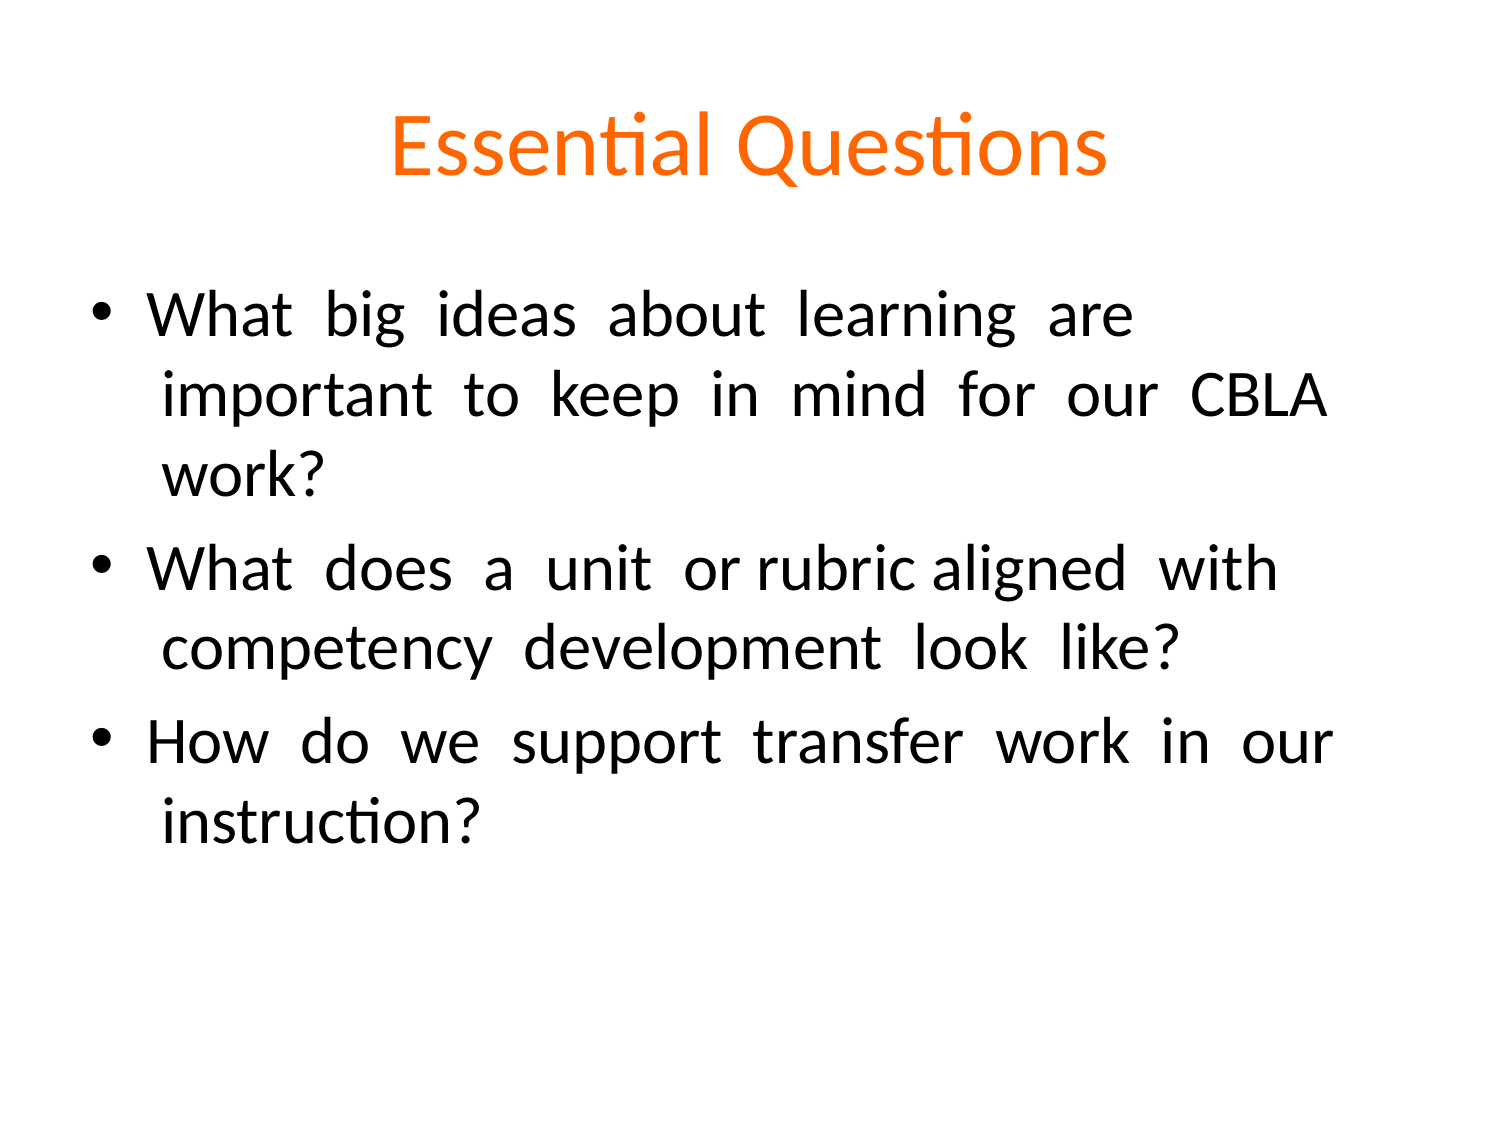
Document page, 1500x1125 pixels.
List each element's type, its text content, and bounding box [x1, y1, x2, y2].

title Essential Questions [75, 45, 1425, 233]
list What big ideas about learning are important to keep in mind for our CBLA work? What does a unit or rubric aligned with competency development look like? How do we support transfer work in our instruction? [75, 262, 1425, 1005]
